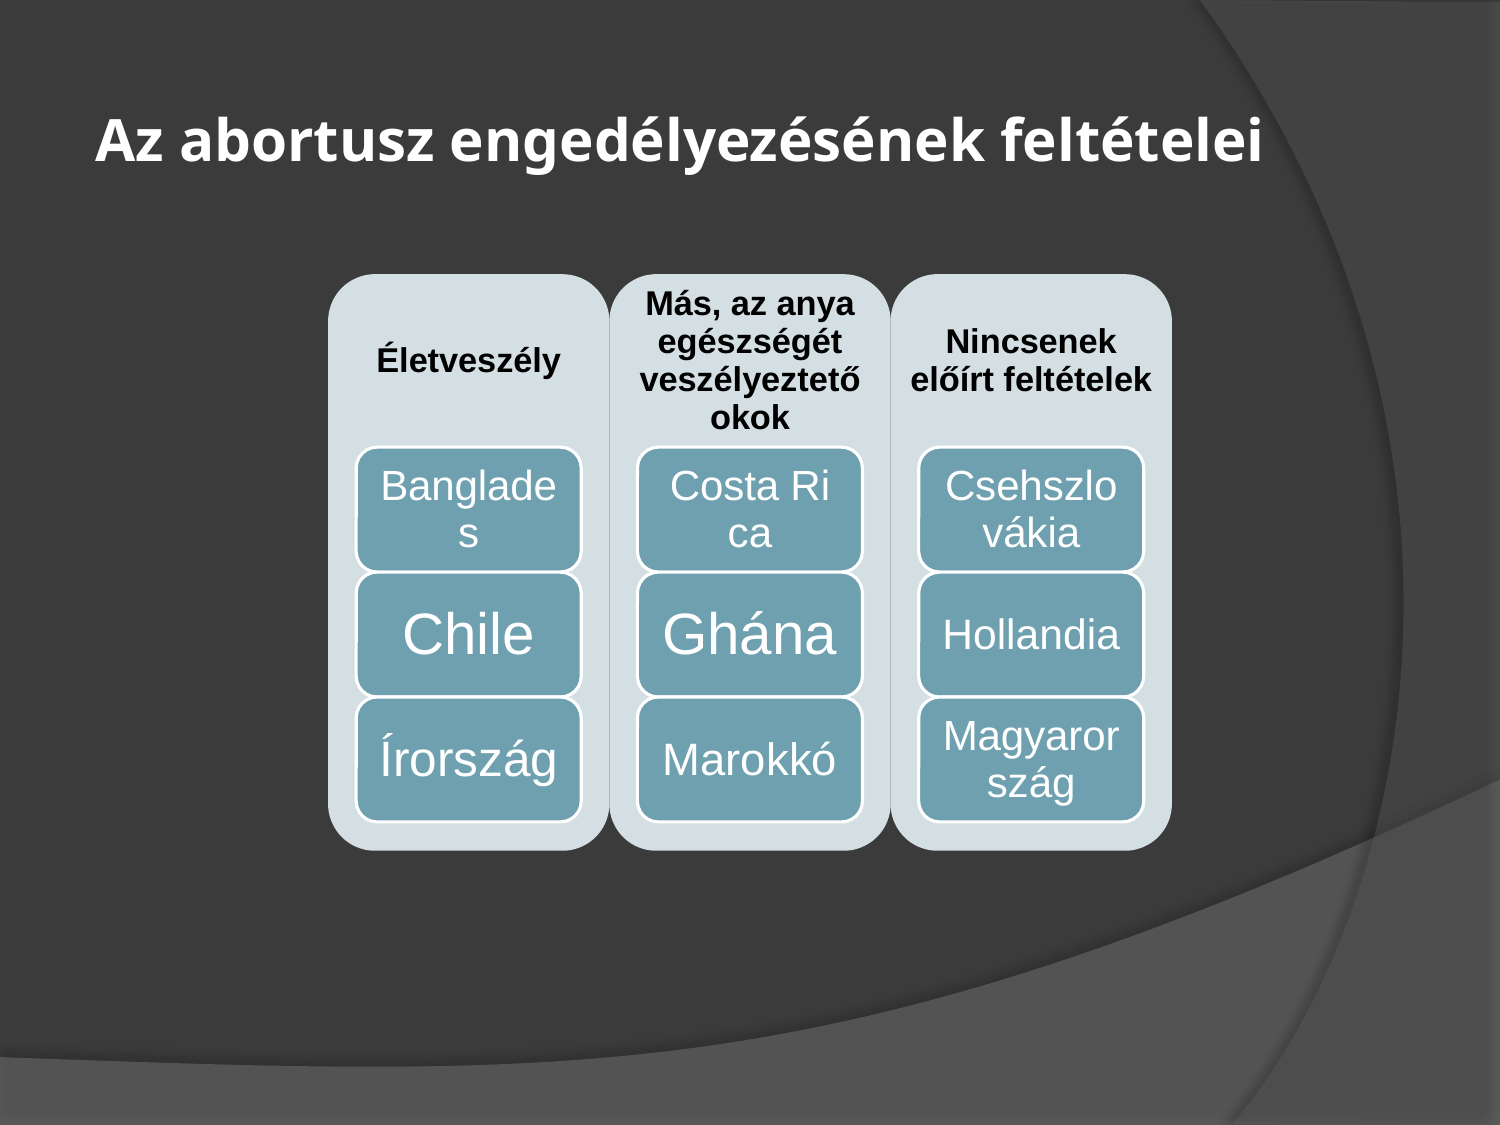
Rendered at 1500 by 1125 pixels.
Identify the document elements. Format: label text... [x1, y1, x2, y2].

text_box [327, 273, 1173, 851]
title Az abortusz engedélyezésének feltételei [75, 45, 1301, 233]
